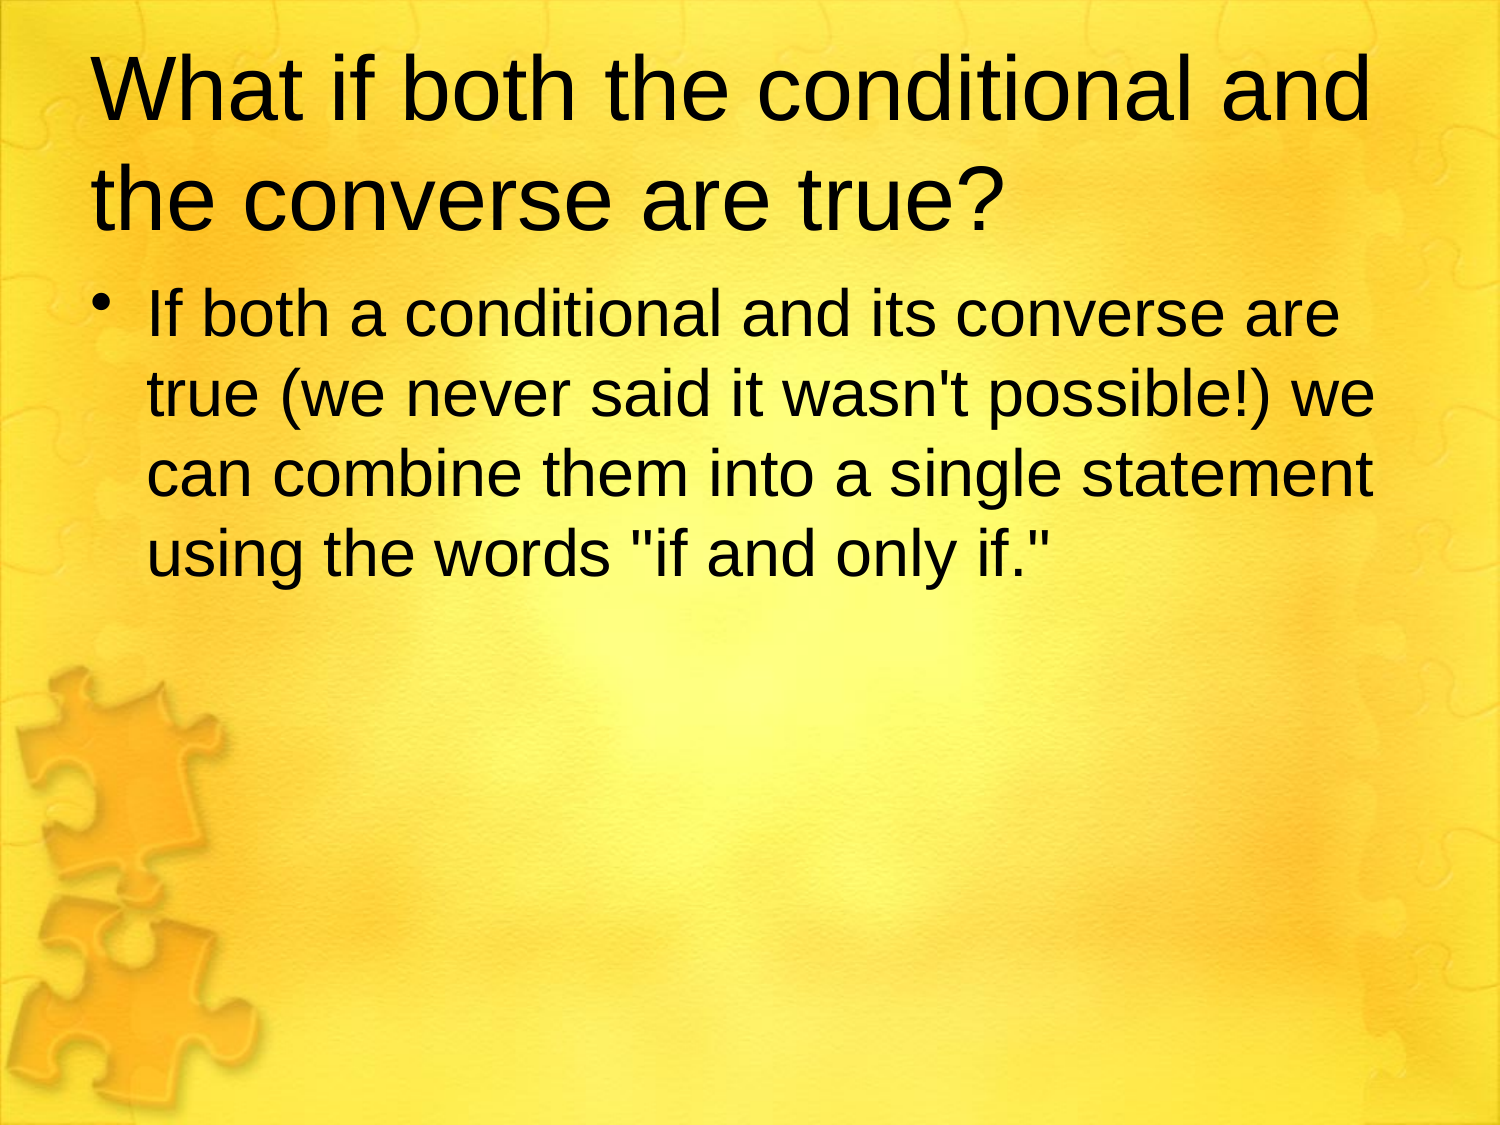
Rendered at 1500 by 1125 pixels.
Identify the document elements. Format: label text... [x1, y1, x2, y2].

title What if both the conditional and the converse are true? [74, 44, 1426, 233]
picture [0, 0, 1500, 1125]
list If both a conditional and its converse are true (we never said it wasn't possible!) we can combine them into a single statement using the words "if and only if." [74, 262, 1426, 1006]
